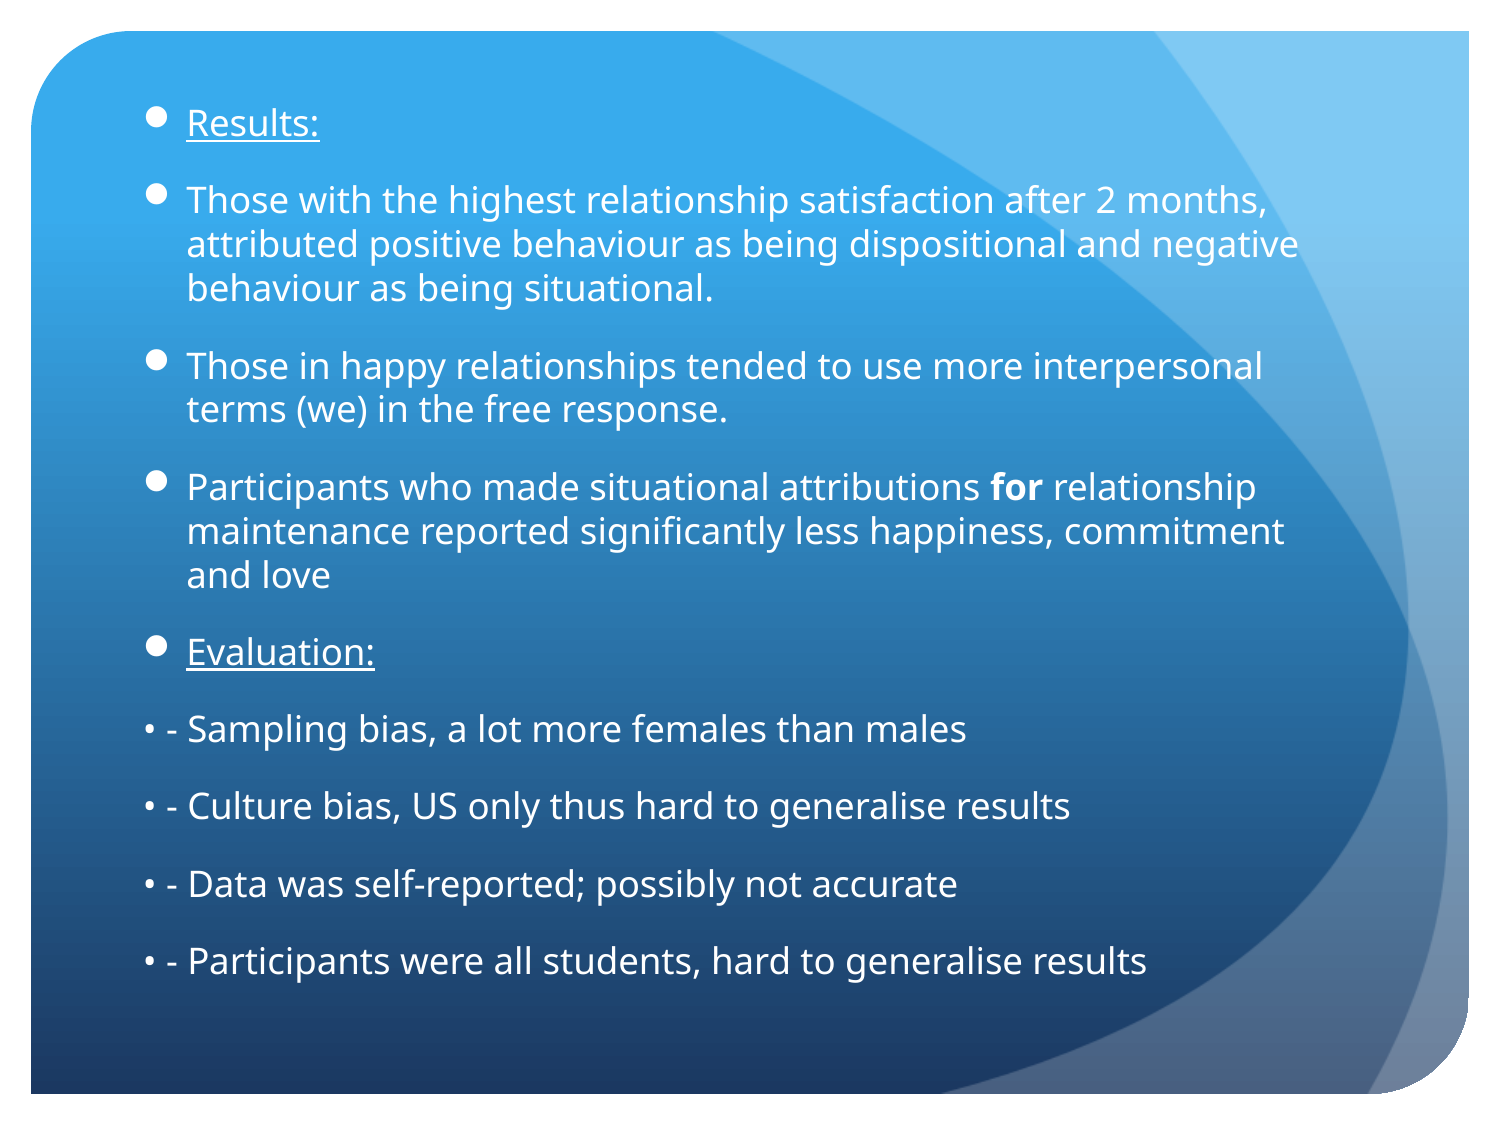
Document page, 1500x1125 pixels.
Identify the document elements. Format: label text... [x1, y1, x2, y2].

list Results: Those with the highest relationship satisfaction after 2 months, attributed positive behaviour as being dispositional and negative behaviour as being situational. Those in happy relationships tended to use more interpersonal terms (we) in the free response. Participants who made situational attributions for relationship maintenance reported significantly less happiness, commitment and love Evaluation: • - Sampling bias, a lot more females than males • - Culture bias, US only thus hard to generalise results • - Data was self-reported; possibly not accurate • - Participants were all students, hard to generalise results [127, 92, 1372, 991]
picture [24, 30, 1473, 1094]
